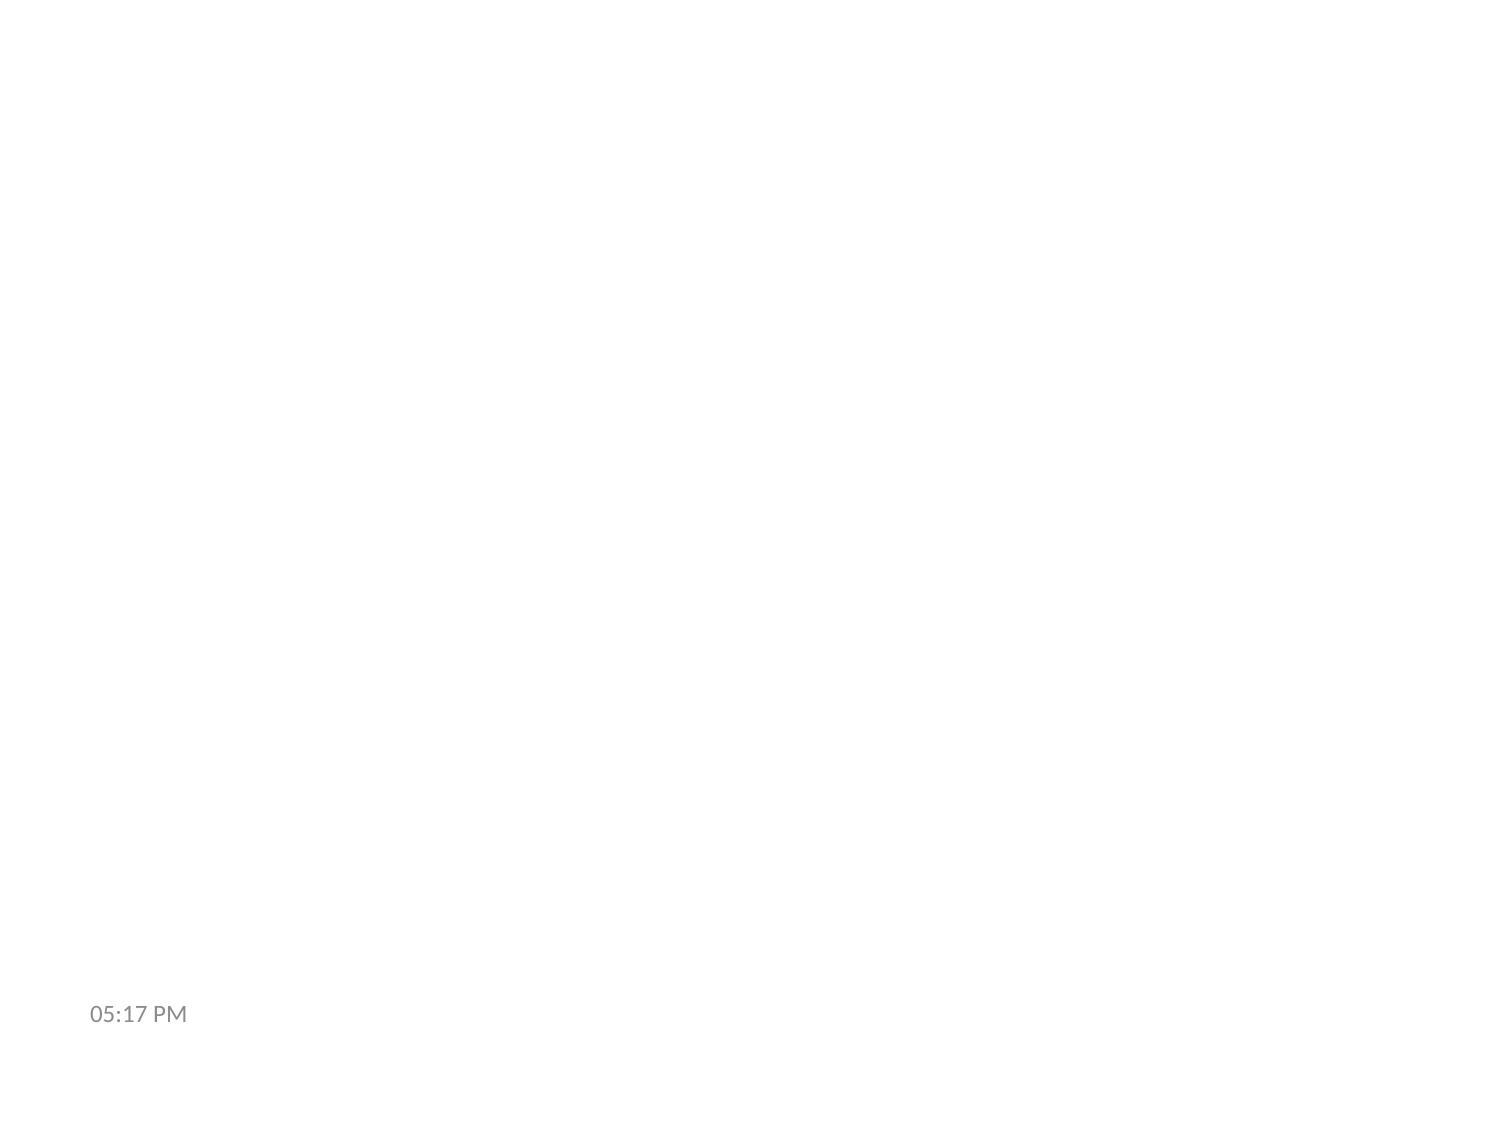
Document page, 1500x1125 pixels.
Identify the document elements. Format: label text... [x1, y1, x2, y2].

text_box 3:35 PM [75, 982, 425, 1043]
